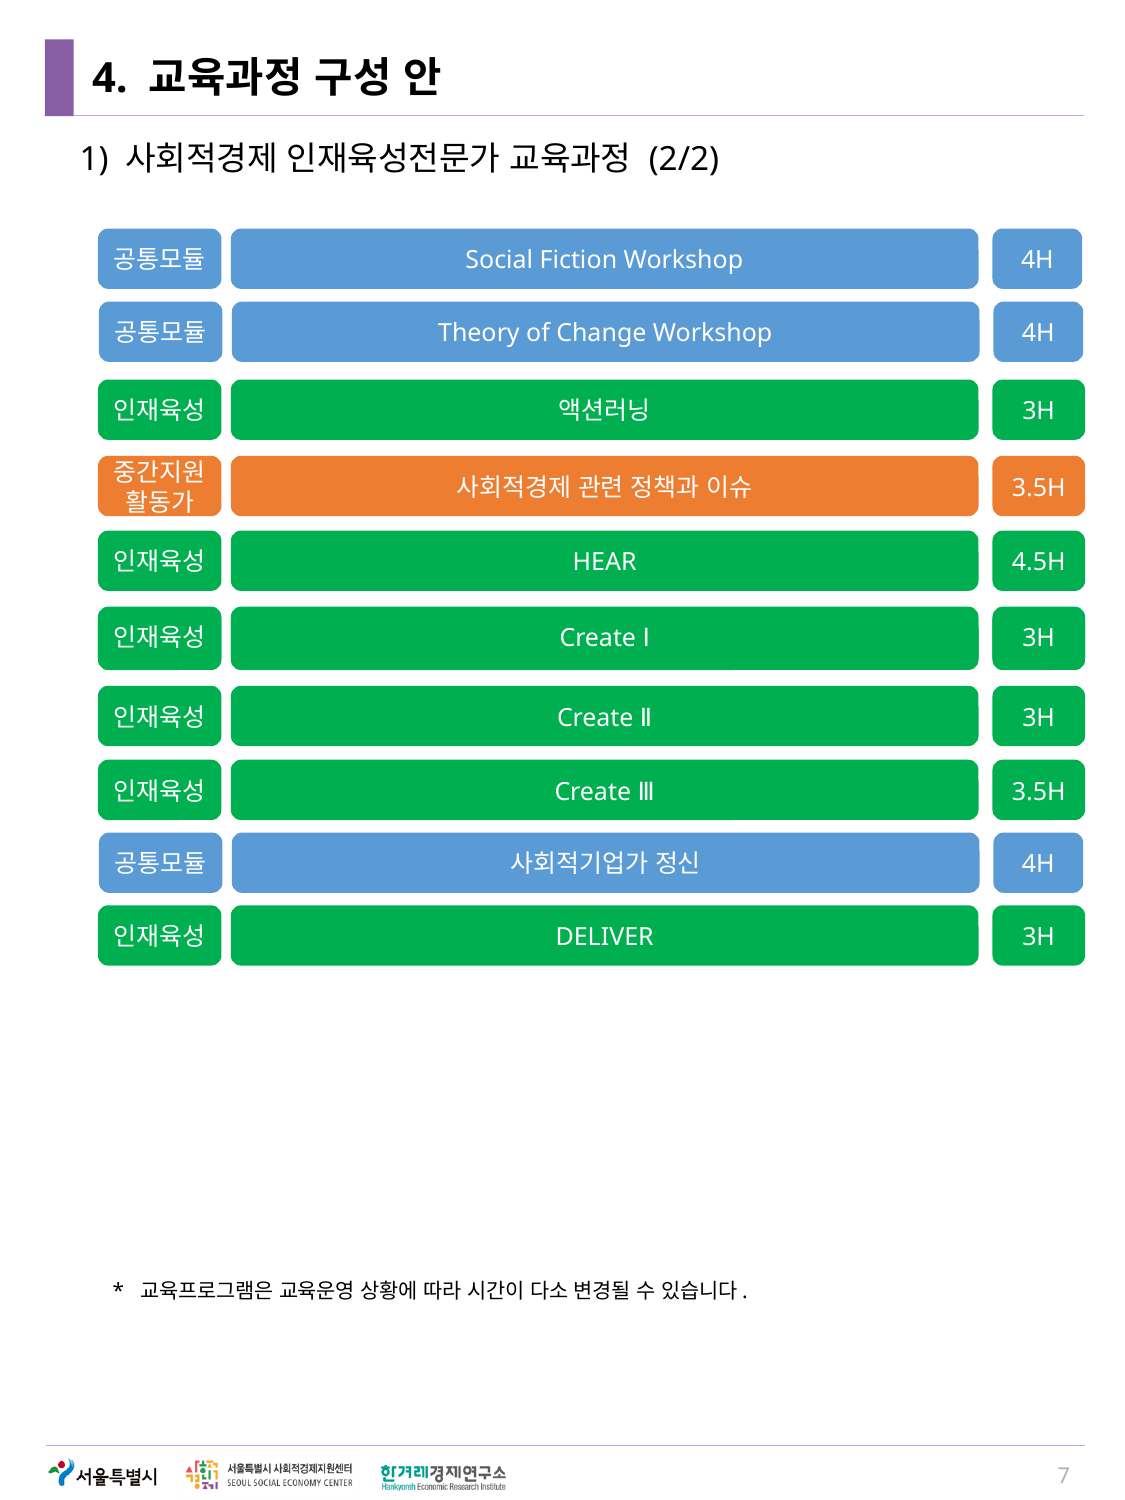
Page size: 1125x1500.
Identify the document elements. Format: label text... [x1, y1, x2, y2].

text_box 1) 사회적경제 인재육성전문가 교육과정 (2/2) [64, 130, 734, 185]
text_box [97, 228, 1083, 289]
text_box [97, 905, 1086, 966]
picture [48, 1457, 157, 1486]
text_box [97, 530, 1086, 591]
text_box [98, 301, 1084, 362]
slide_number 7 [832, 1436, 1086, 1500]
title 4. 교육과정 구성 안 [77, 49, 1034, 110]
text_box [97, 685, 1086, 747]
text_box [97, 455, 1086, 517]
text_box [97, 759, 1086, 821]
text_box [97, 606, 1086, 667]
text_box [97, 379, 1086, 440]
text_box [97, 667, 1086, 671]
picture [178, 1451, 360, 1499]
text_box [98, 832, 1084, 893]
text_box * 교육프로그램은 교육운영 상황에 따라 시간이 다소 변경될 수 있습니다. [97, 1273, 1055, 1311]
picture [381, 1465, 506, 1491]
